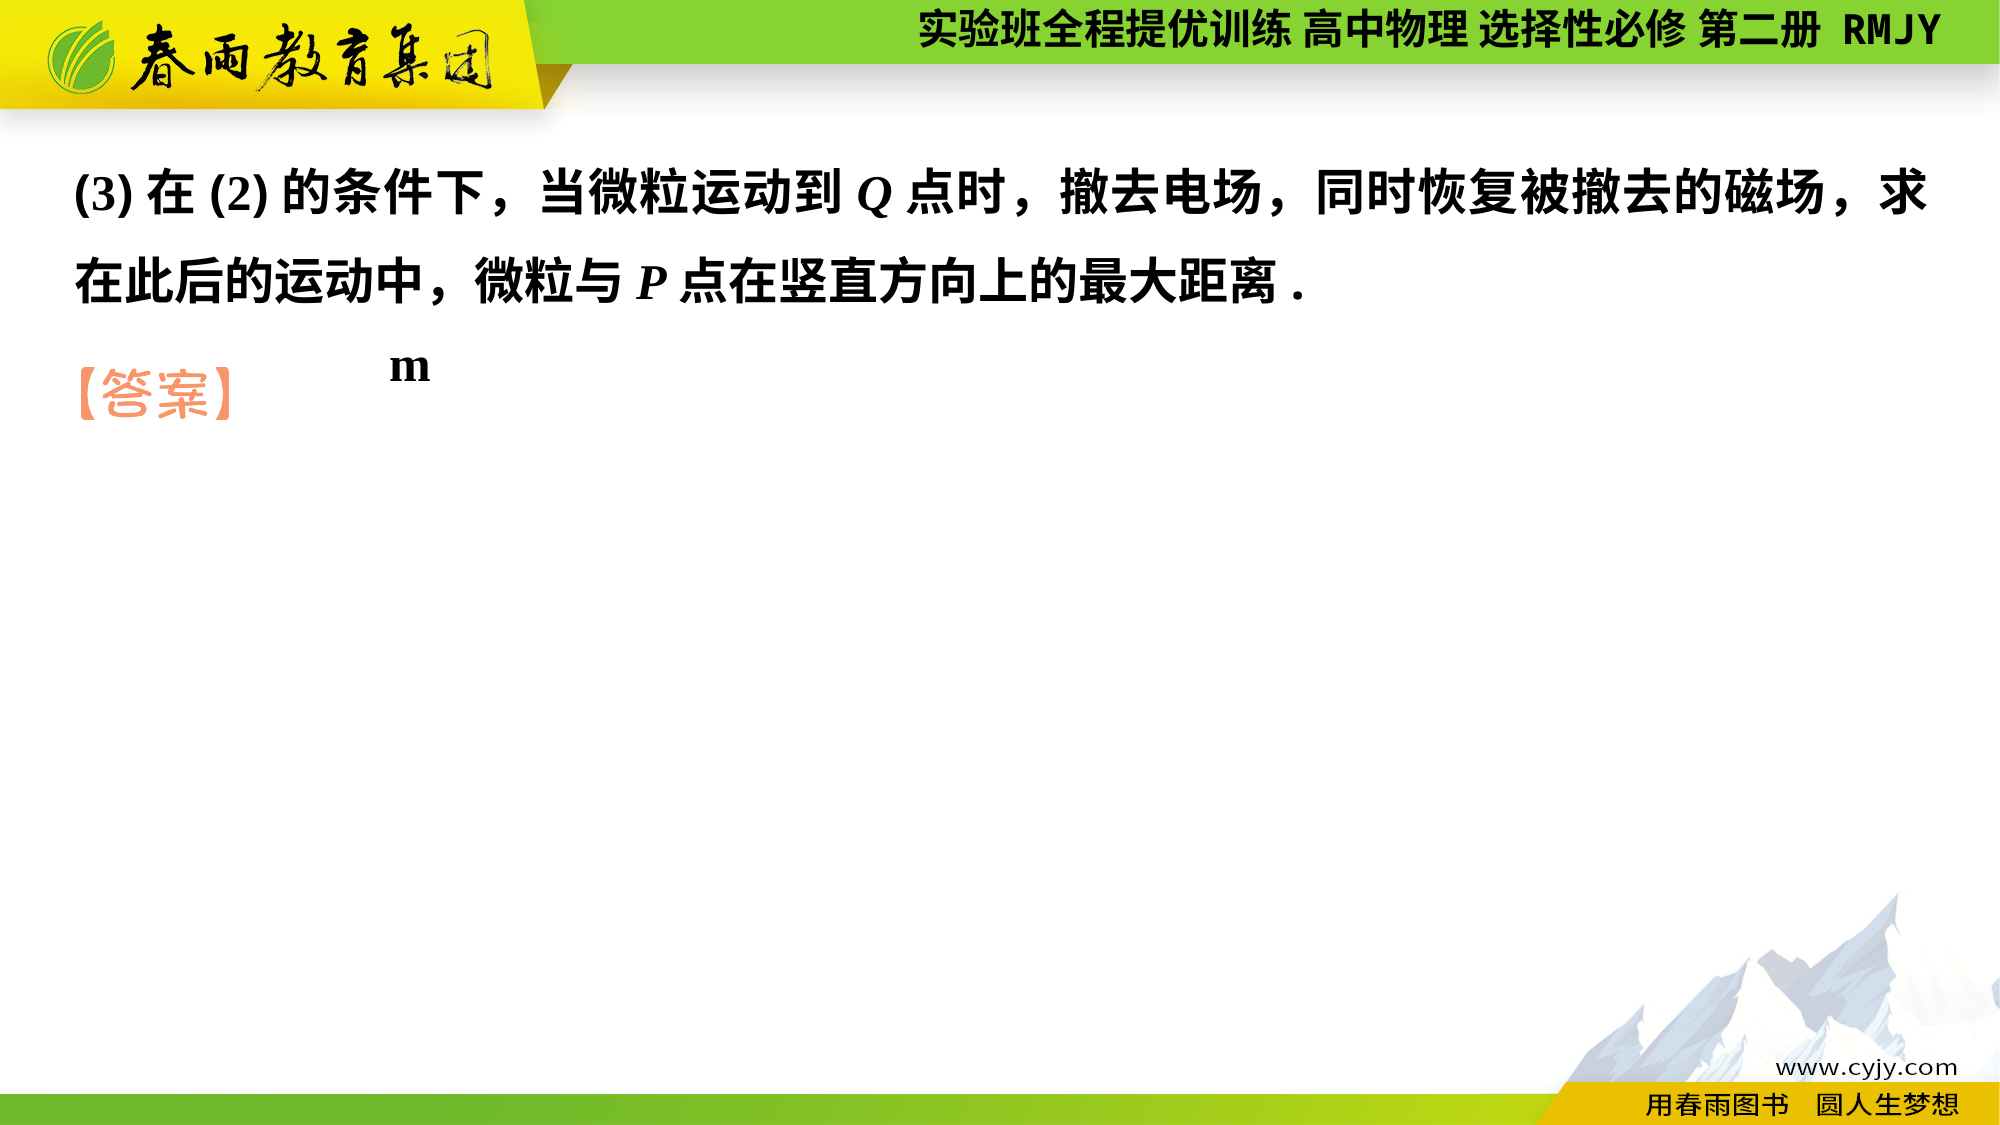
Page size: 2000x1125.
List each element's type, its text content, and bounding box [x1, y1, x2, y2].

list (3)在(2)的条件下，当微粒运动到Q点时，撤去电场，同时恢复被撤去的磁场，求在此后的运动中，微粒与P点在竖直方向上的最大距离. [59, 122, 1944, 308]
picture [0, 0, 2000, 1125]
